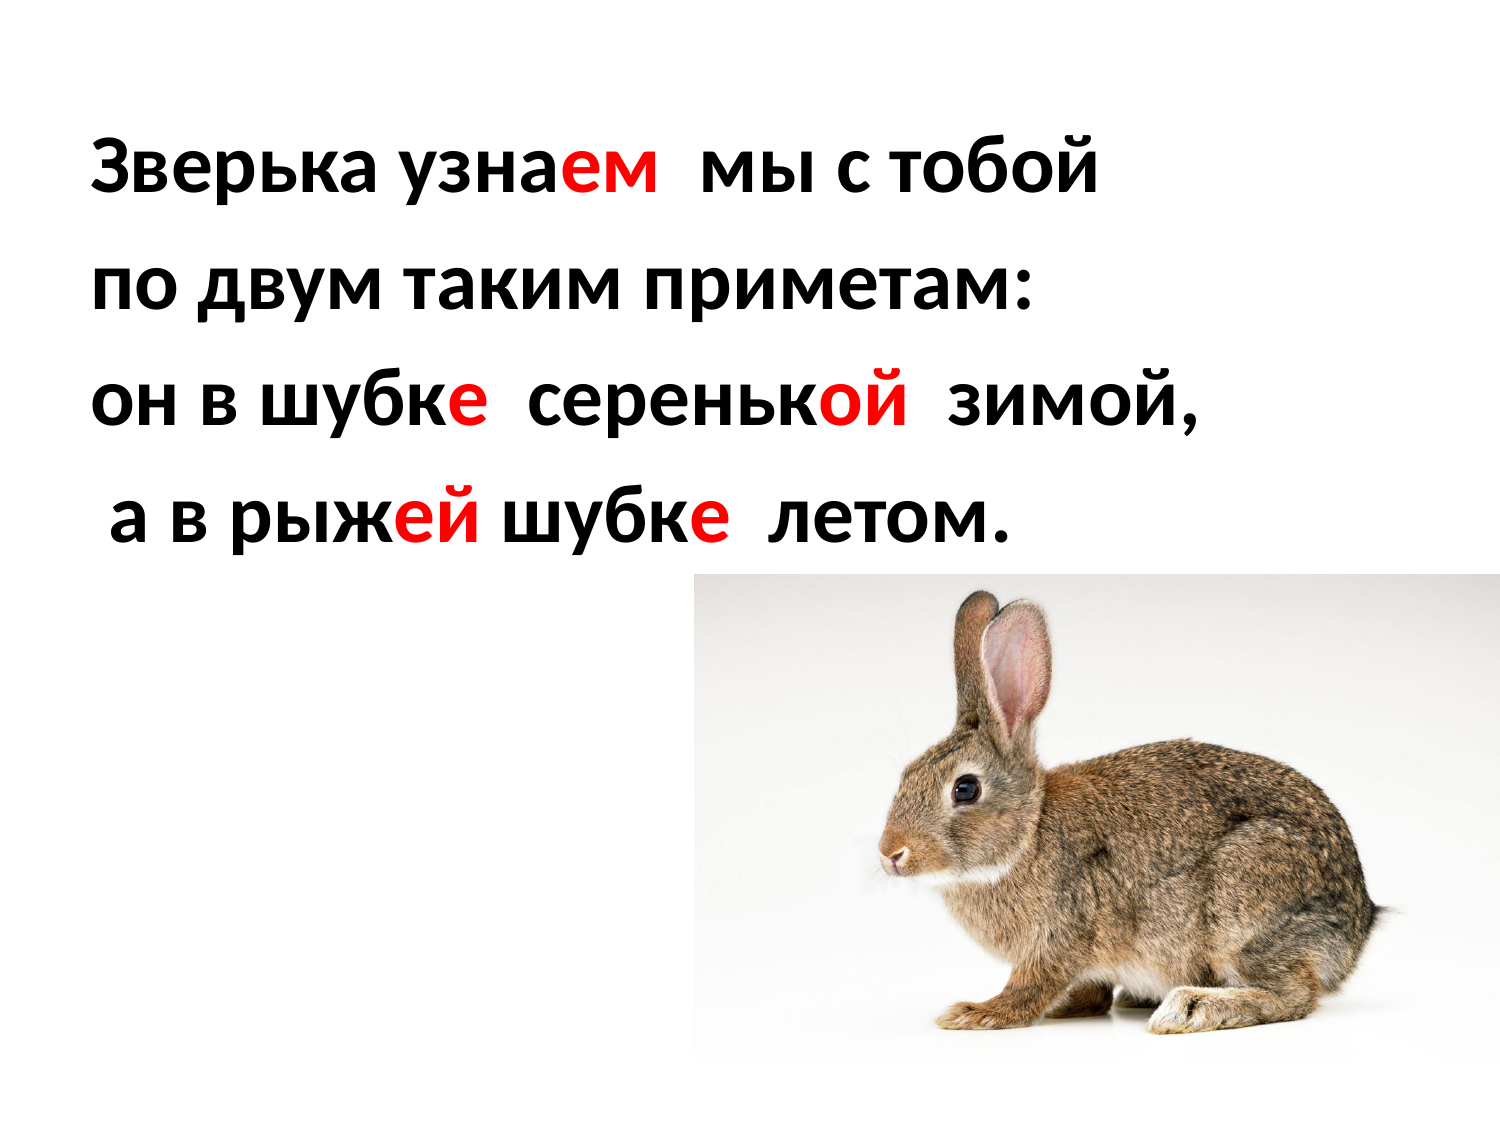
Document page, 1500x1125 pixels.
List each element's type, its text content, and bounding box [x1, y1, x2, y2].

picture [694, 574, 1500, 1067]
list Зверька узнаем мы с тобой по двум таким приметам: он в шубке серенькой зимой, а в рыжей шубке летом. [75, 101, 1425, 1005]
